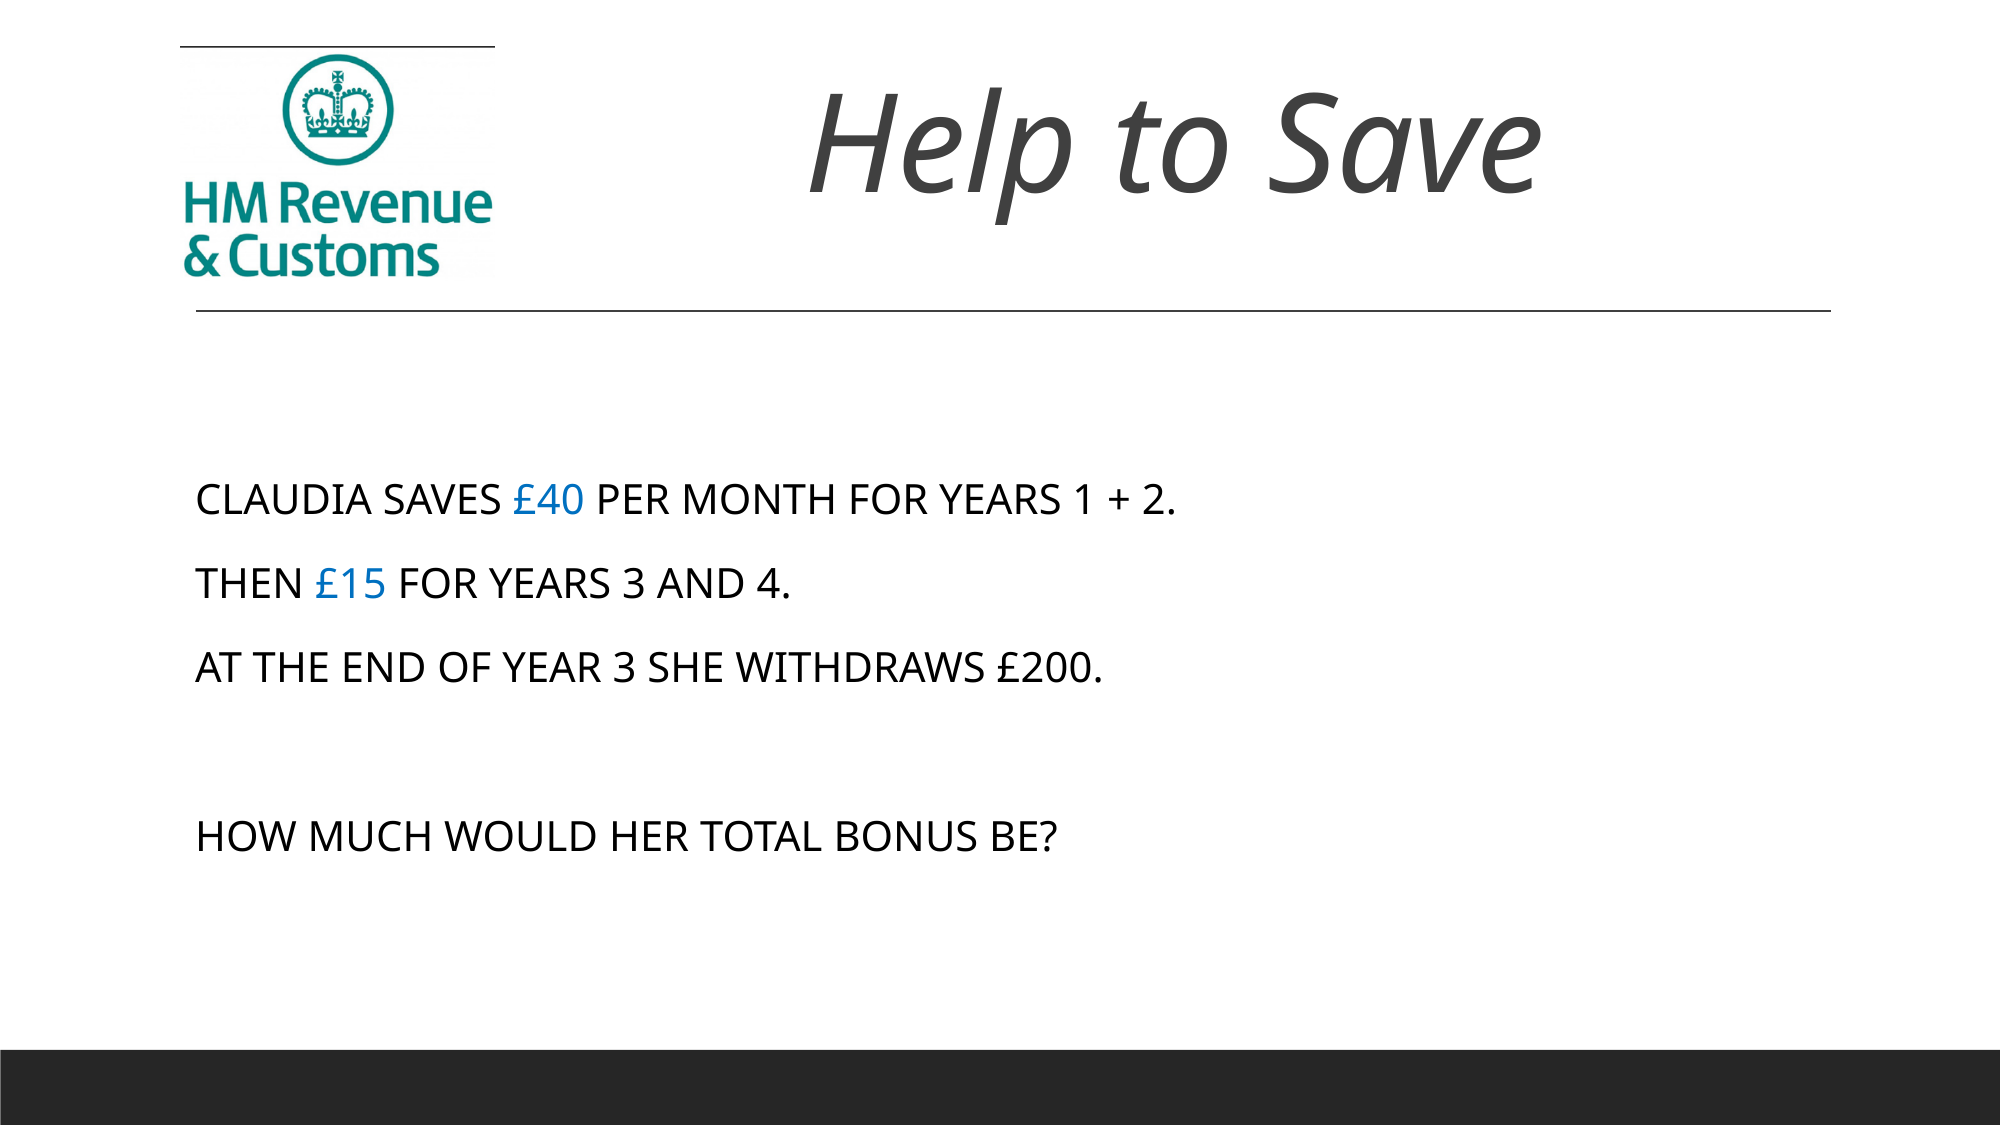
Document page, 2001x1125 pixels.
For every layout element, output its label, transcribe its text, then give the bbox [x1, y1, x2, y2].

picture [179, 46, 496, 282]
list Claudia saves £40 per month For years 1 + 2. then £15 for Years 3 and 4. At the end of year 3 she withdraws £200. How much would her total bonus be? [180, 307, 1830, 1021]
title Help to Save [519, 47, 1830, 230]
